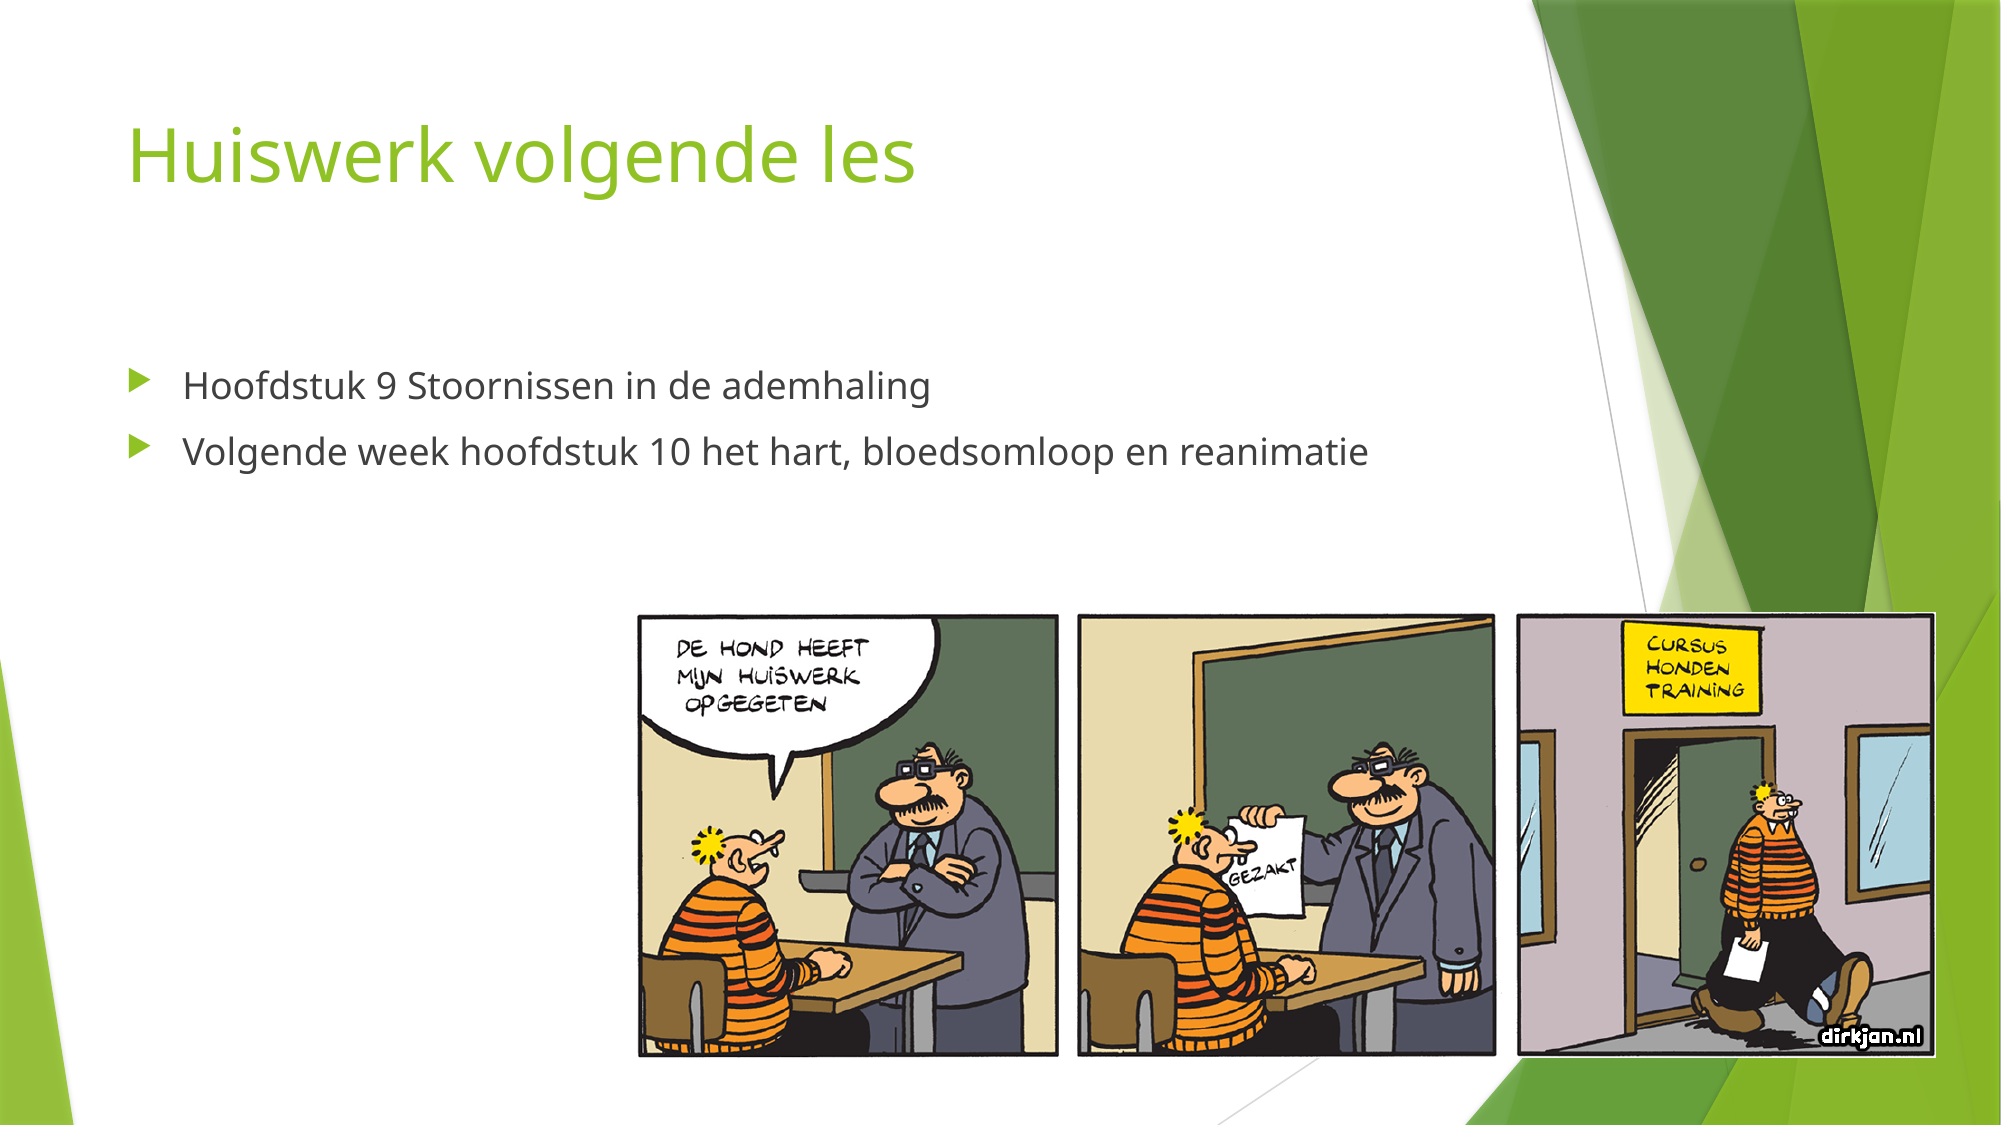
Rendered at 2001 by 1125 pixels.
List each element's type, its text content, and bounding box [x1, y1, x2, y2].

list Hoofdstuk 9 Stoornissen in de ademhaling Volgende week hoofdstuk 10 het hart, bloedsomloop en reanimatie [111, 354, 1522, 992]
title Huiswerk volgende les [111, 99, 1522, 317]
picture [633, 612, 1937, 1059]
